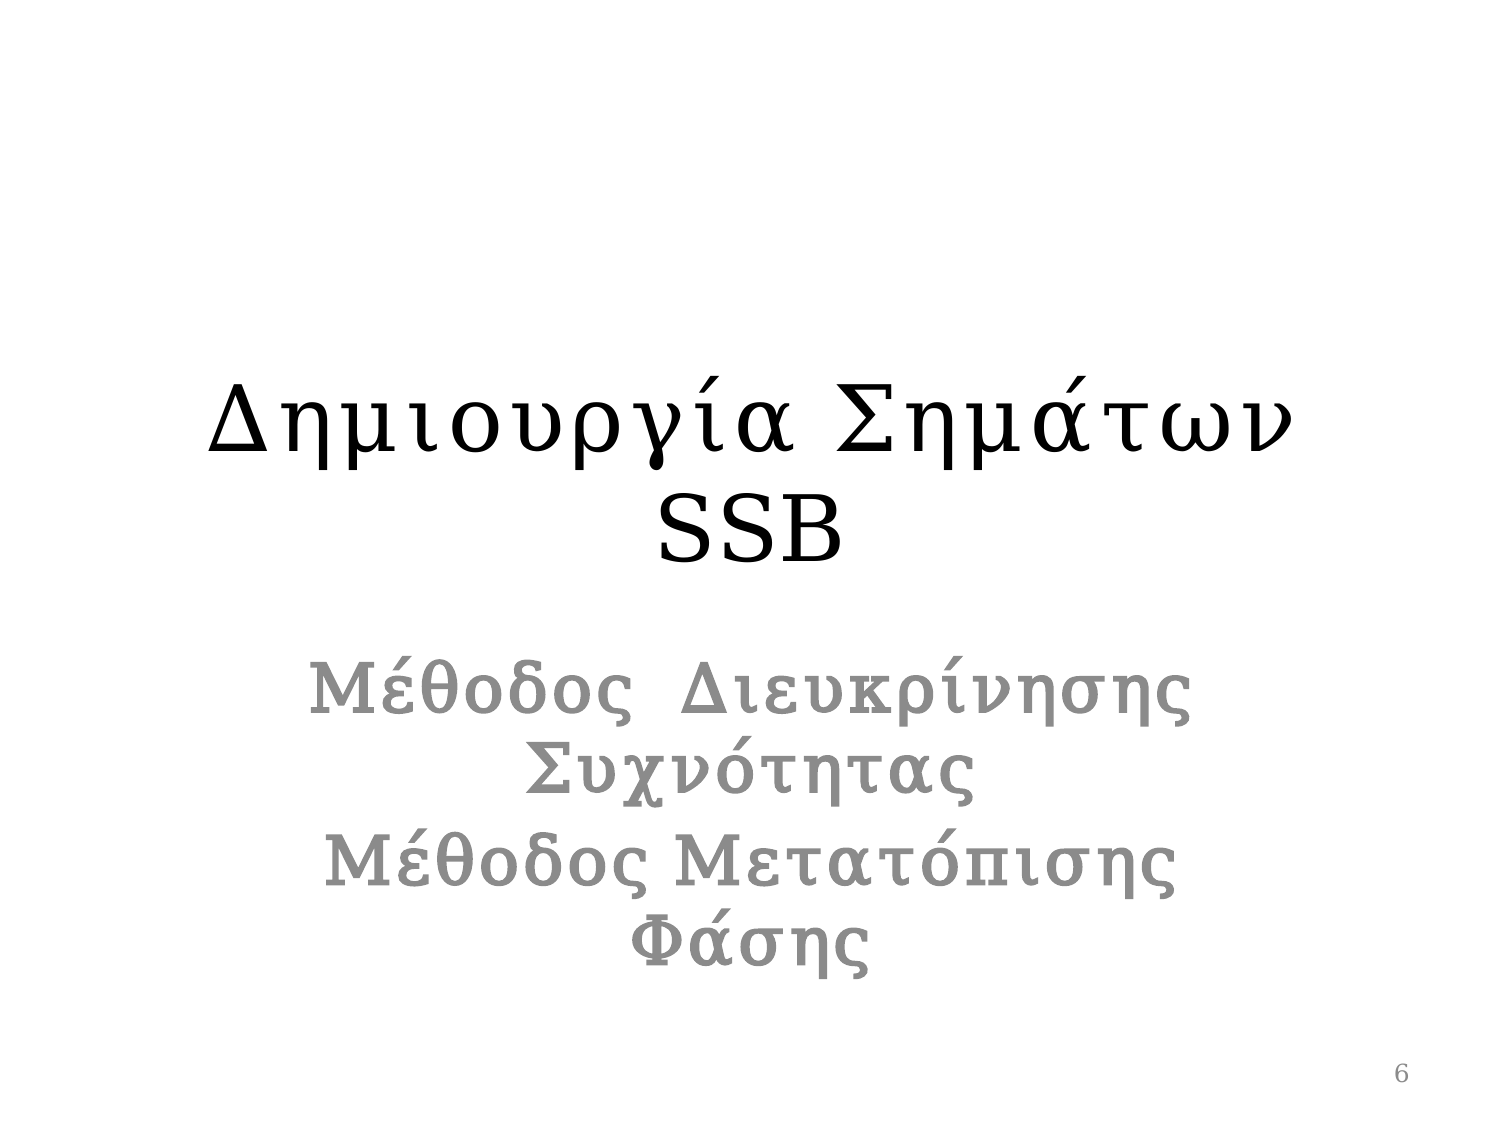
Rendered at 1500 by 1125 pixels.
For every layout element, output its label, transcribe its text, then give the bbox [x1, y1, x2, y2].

title Δημιουργία Σημάτων SSB [112, 349, 1388, 591]
subtitle Μέθοδος Διευκρίνησης Συχνότητας Μέθοδος Μετατόπισης Φάσης [225, 637, 1275, 925]
slide_number 6 [1074, 1042, 1425, 1103]
